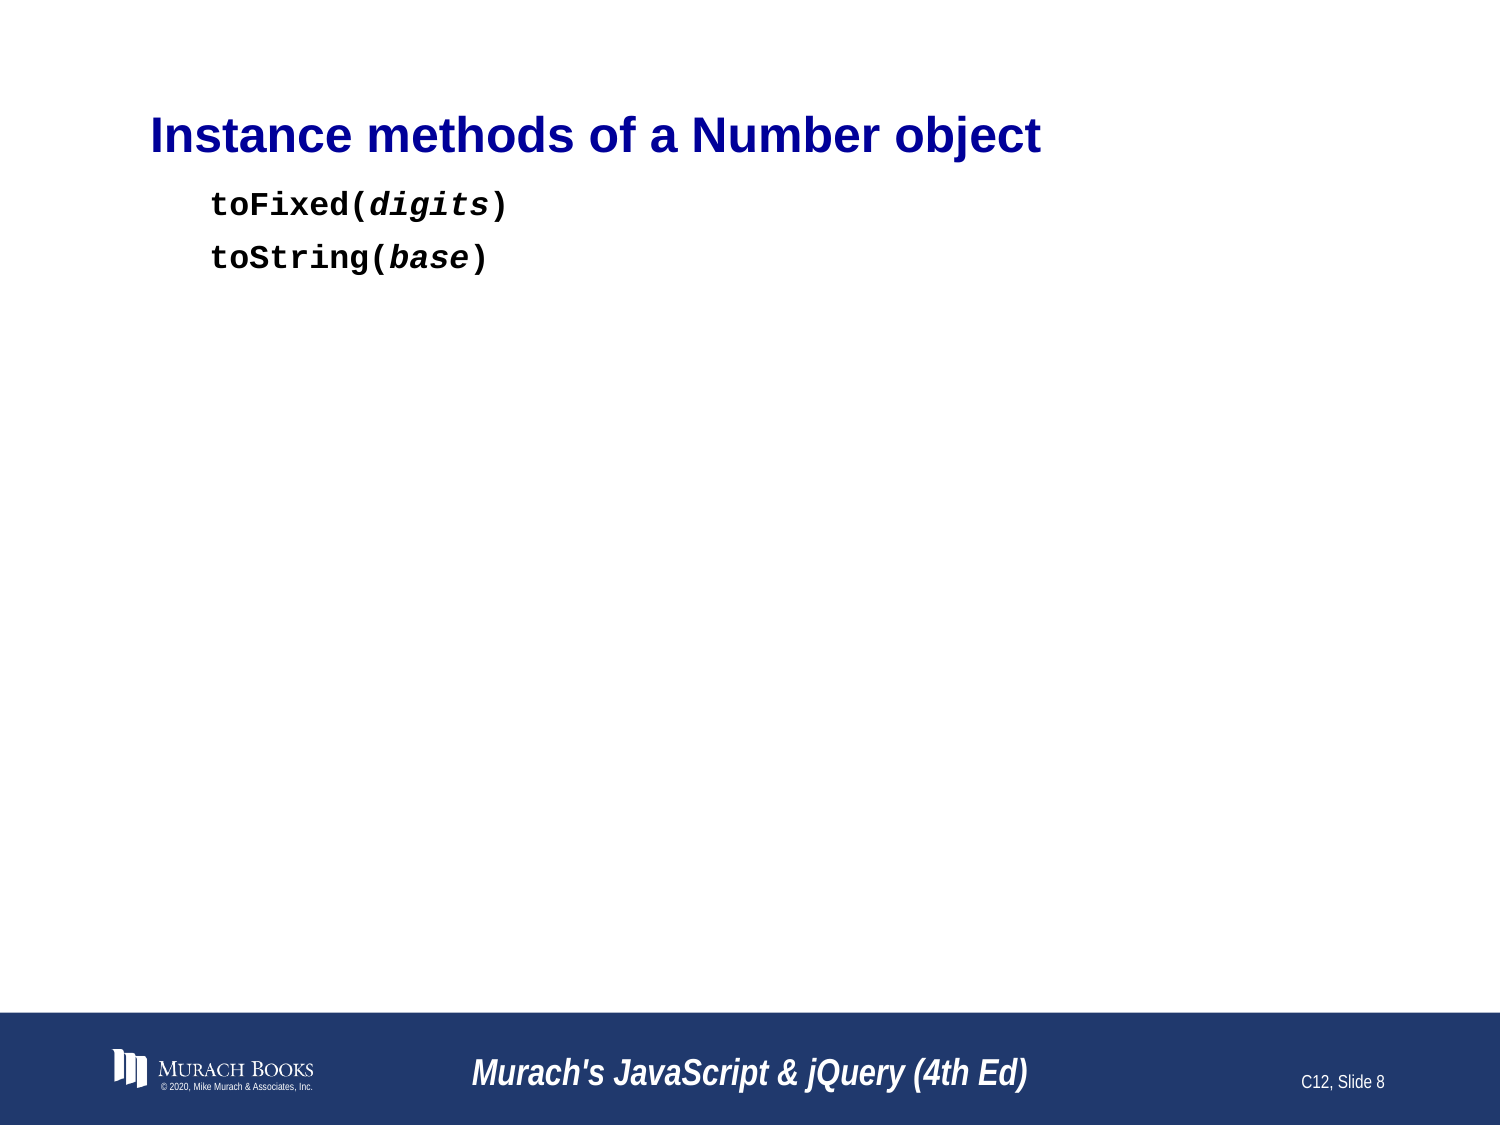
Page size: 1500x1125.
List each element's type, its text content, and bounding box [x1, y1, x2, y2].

footer © 2020, Mike Murach & Associates, Inc. [12, 1025, 463, 1100]
title Instance methods of a Number object [150, 102, 1350, 164]
list toFixed(digits) toString(base) [137, 174, 1350, 975]
slide_number C12, Slide 8 [1087, 1025, 1400, 1100]
slide_number Murach's JavaScript & jQuery (4th Ed) [463, 1025, 1050, 1100]
